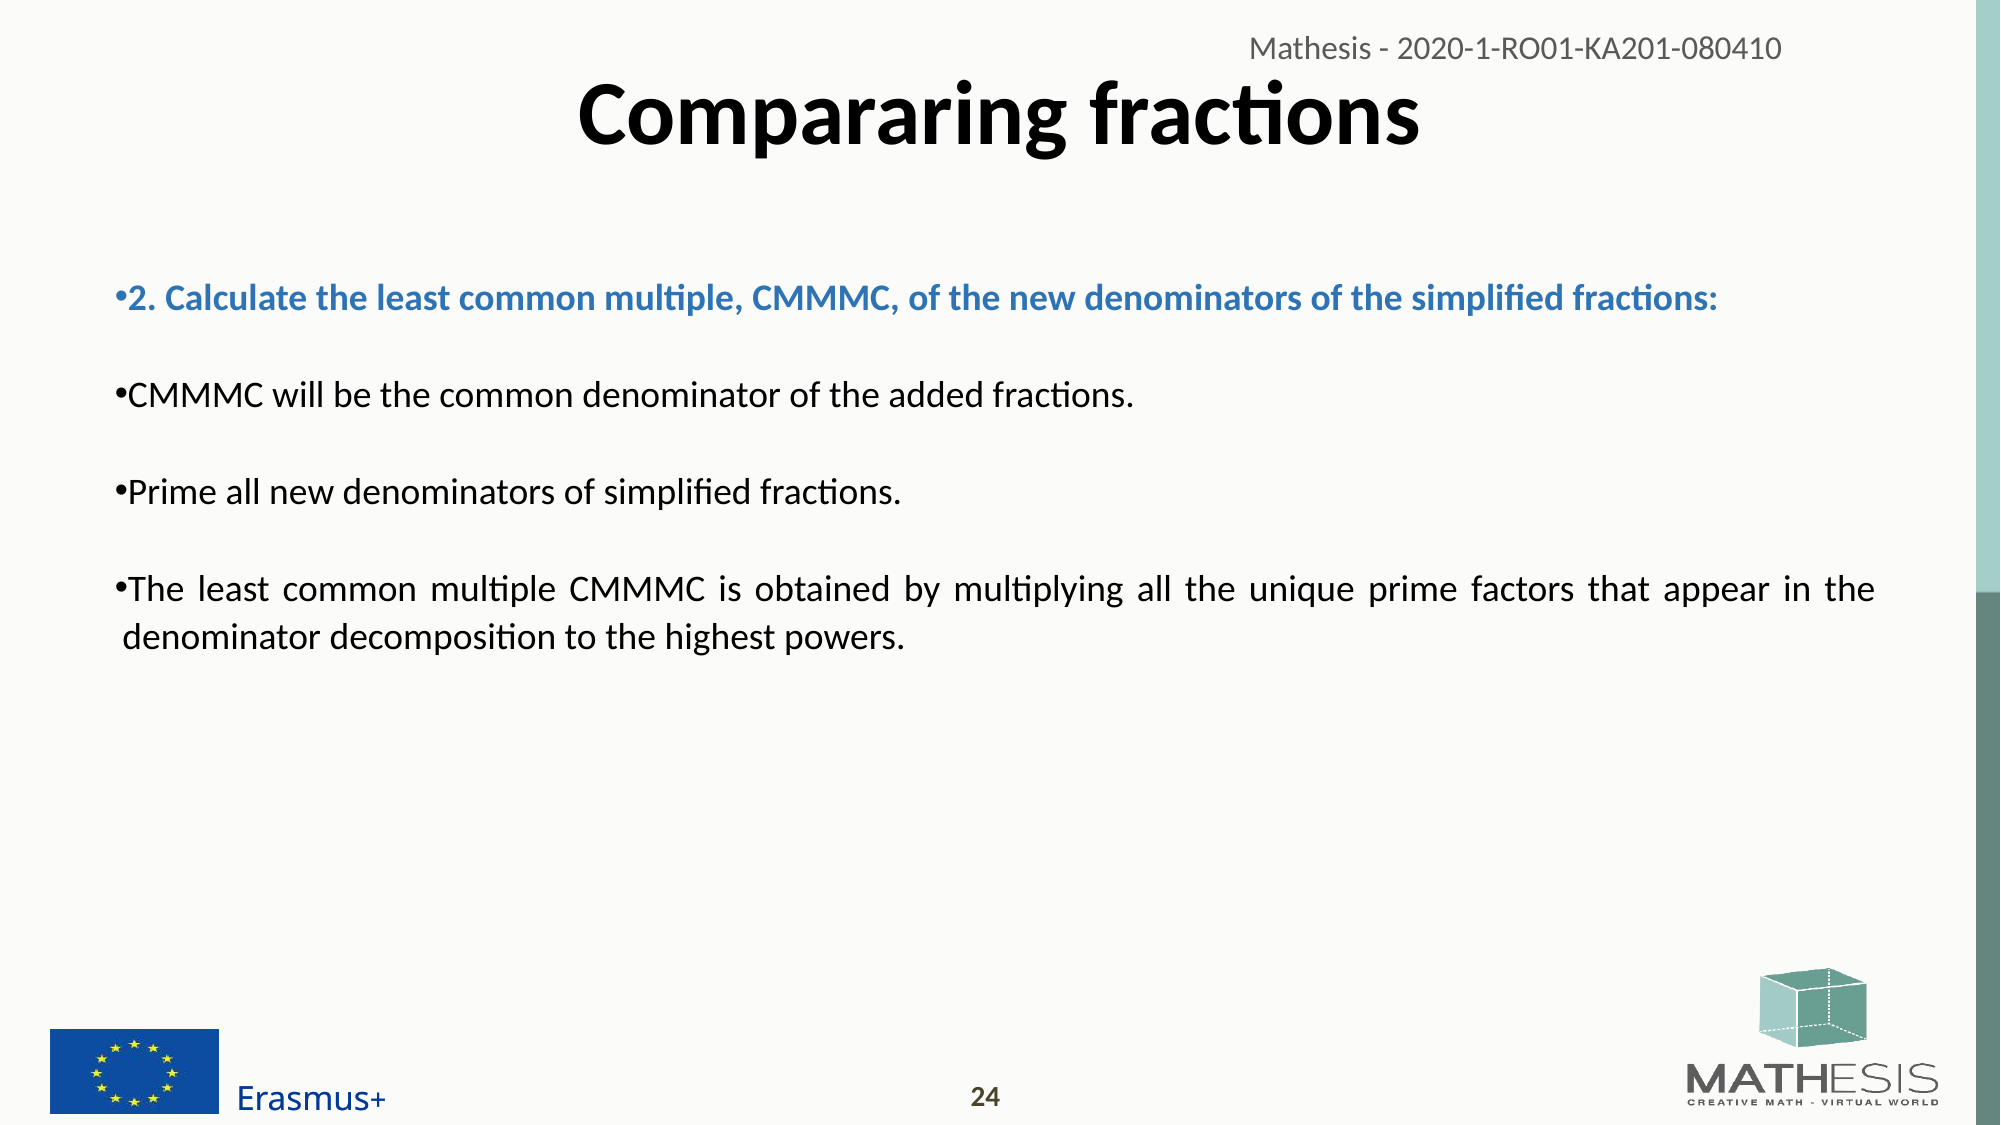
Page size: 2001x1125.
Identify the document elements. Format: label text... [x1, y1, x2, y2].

title Compararing fractions [99, 45, 1900, 233]
picture [50, 1029, 219, 1114]
list 2. Calculate the least common multiple, CMMMC, of the new denominators of the simplified fractions: CMMMC will be the common denominator of the added fractions. Prime all new denominators of simplified fractions. The least common multiple CMMMC is obtained by multiplying all the unique prime factors that appear in the denominator decomposition to the highest powers. [99, 262, 1900, 1005]
